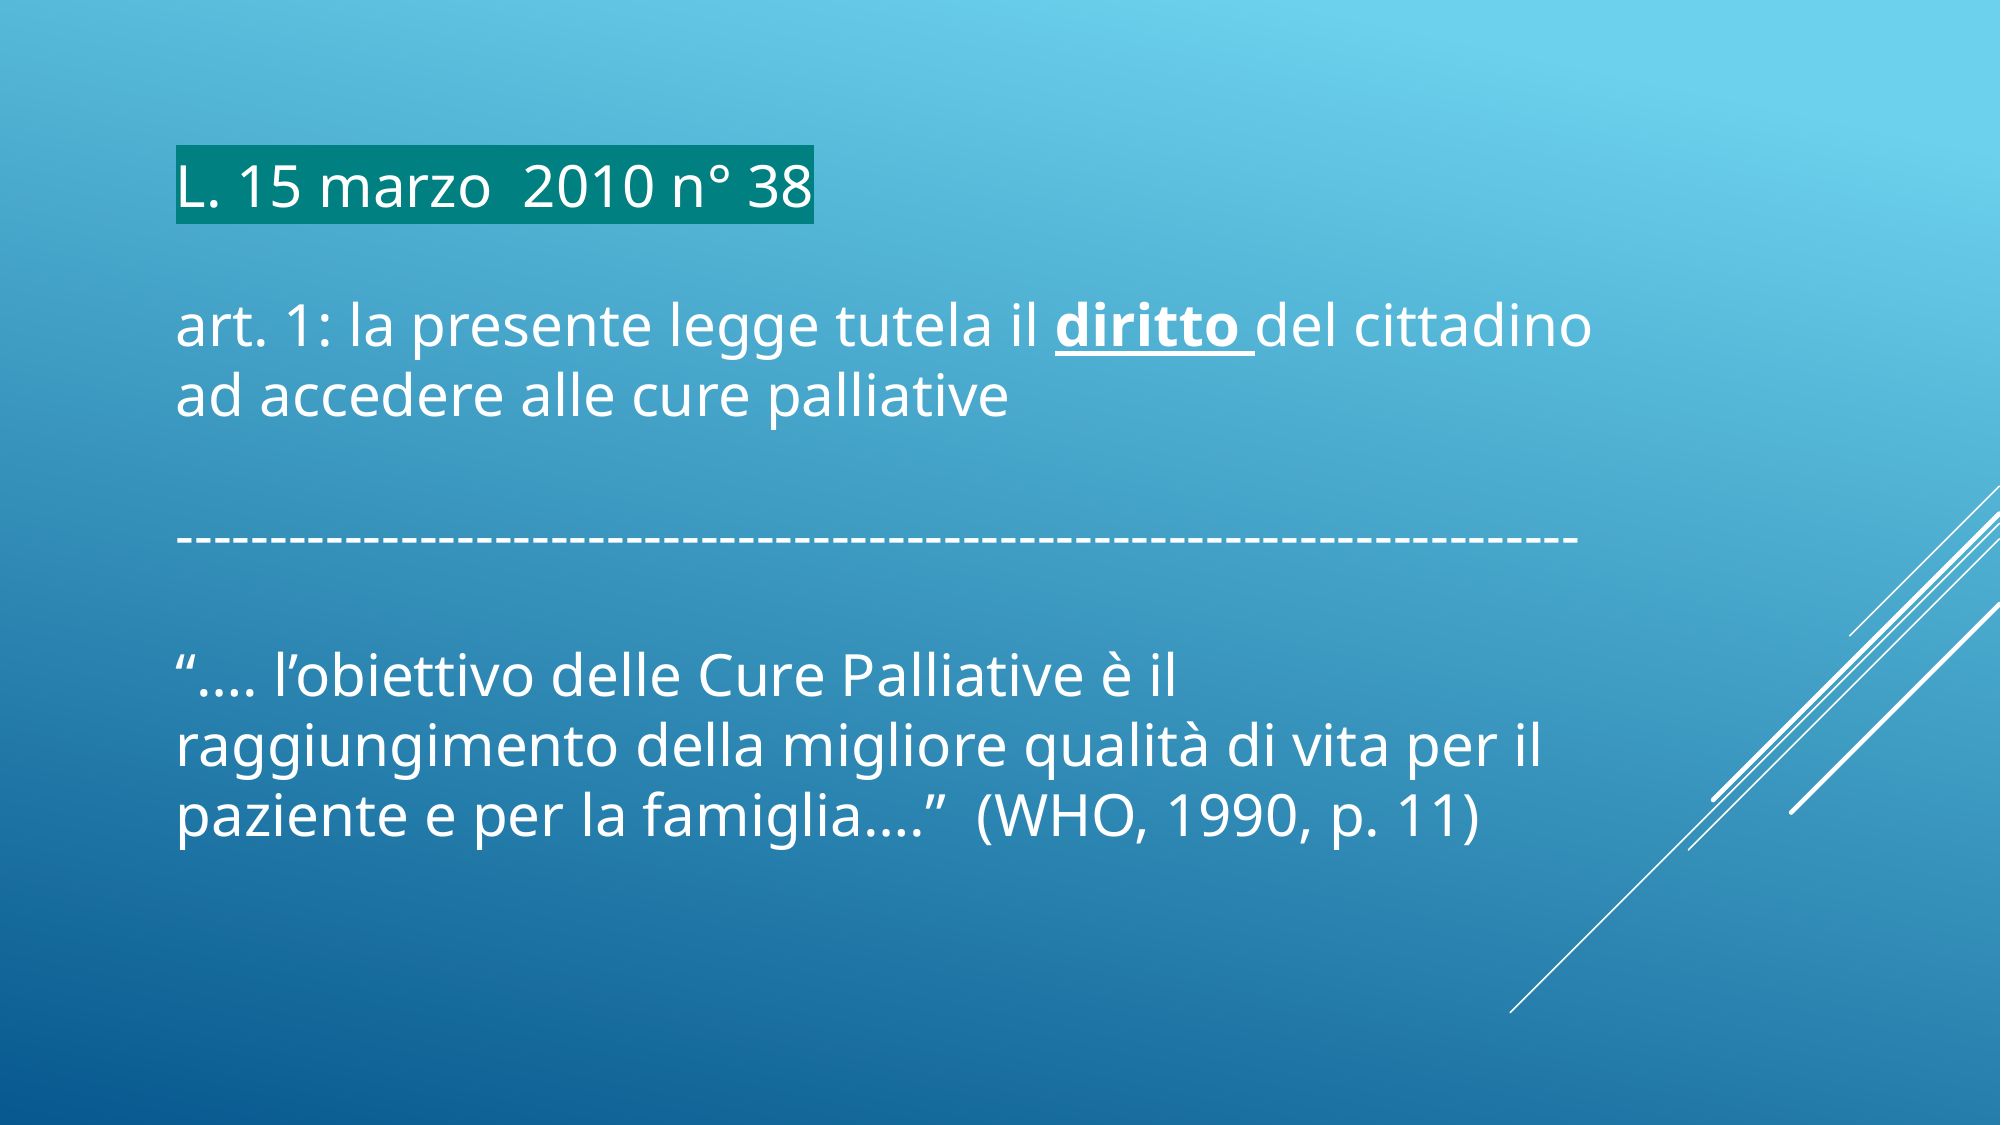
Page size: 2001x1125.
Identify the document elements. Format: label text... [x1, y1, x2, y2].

text_box L. 15 marzo 2010 n° 38 art. 1: la presente legge tutela il diritto del cittadino ad accedere alle cure palliative --------------------------------------------------------------------------- “…. l’obiettivo delle Cure Palliative è il raggiungimento della migliore qualità di vita per il paziente e per la famiglia….” (WHO, 1990, p. 11) [160, 141, 1653, 856]
